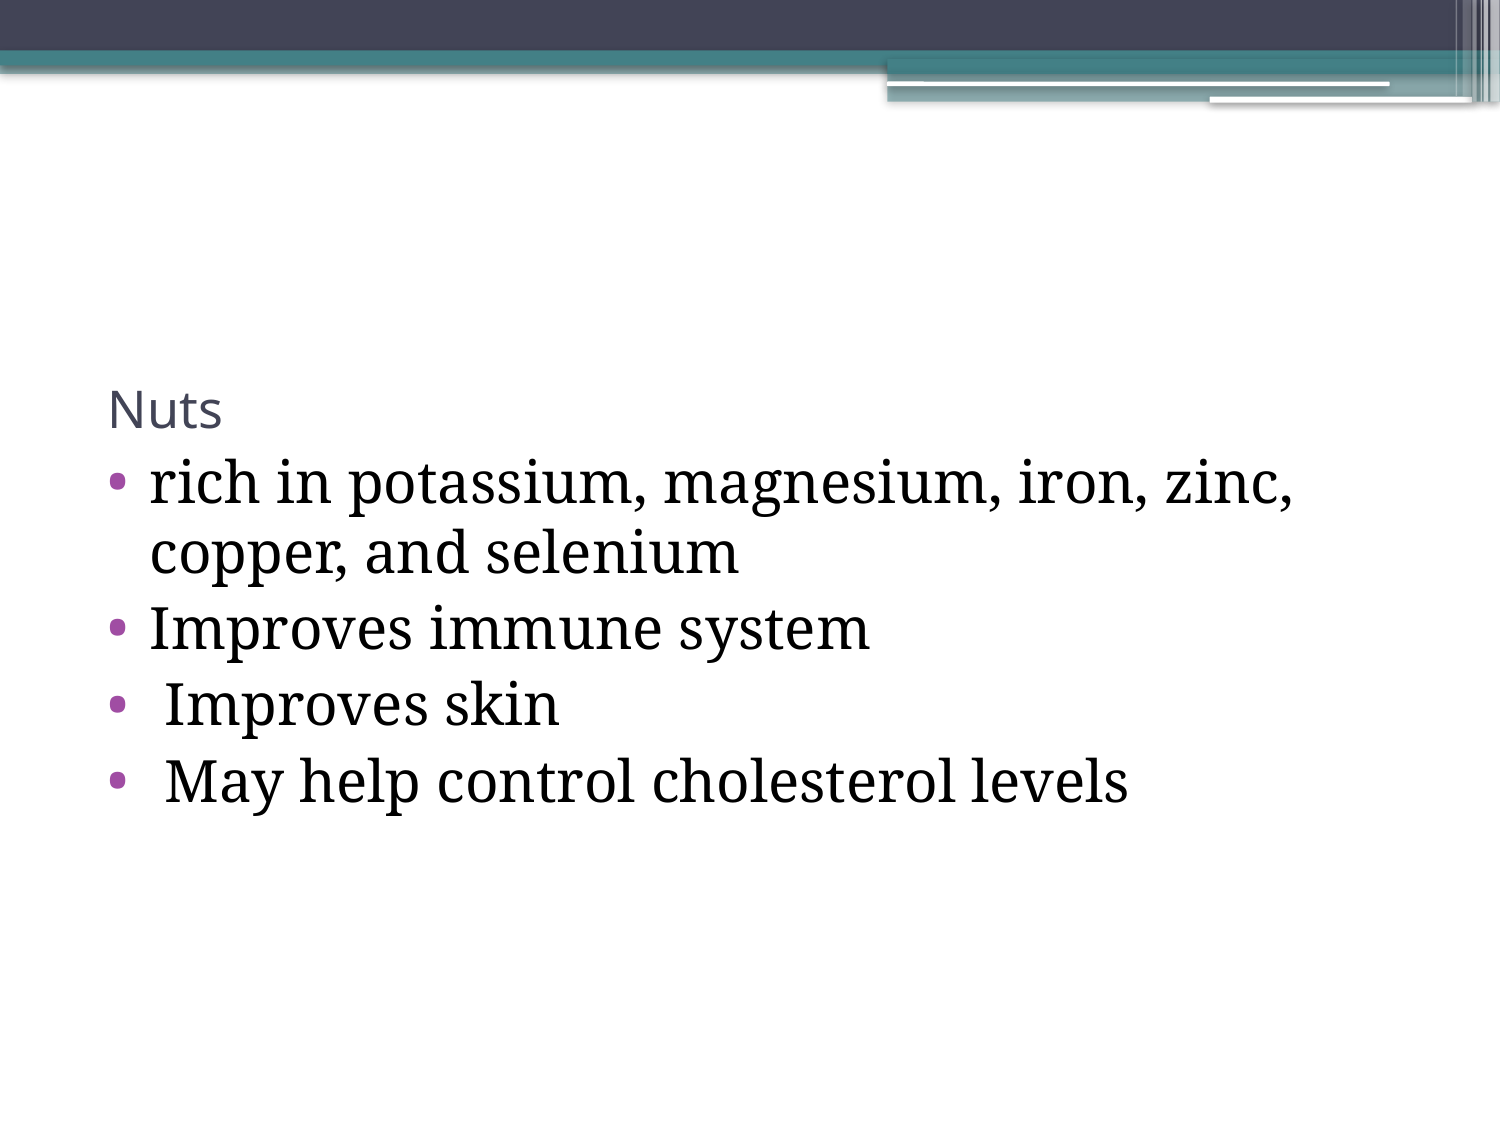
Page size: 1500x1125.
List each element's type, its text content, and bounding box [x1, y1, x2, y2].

list Nuts rich in potassium, magnesium, iron, zinc, copper, and selenium Improves immune system  Improves skin  May help control cholesterol levels [75, 368, 1425, 1079]
